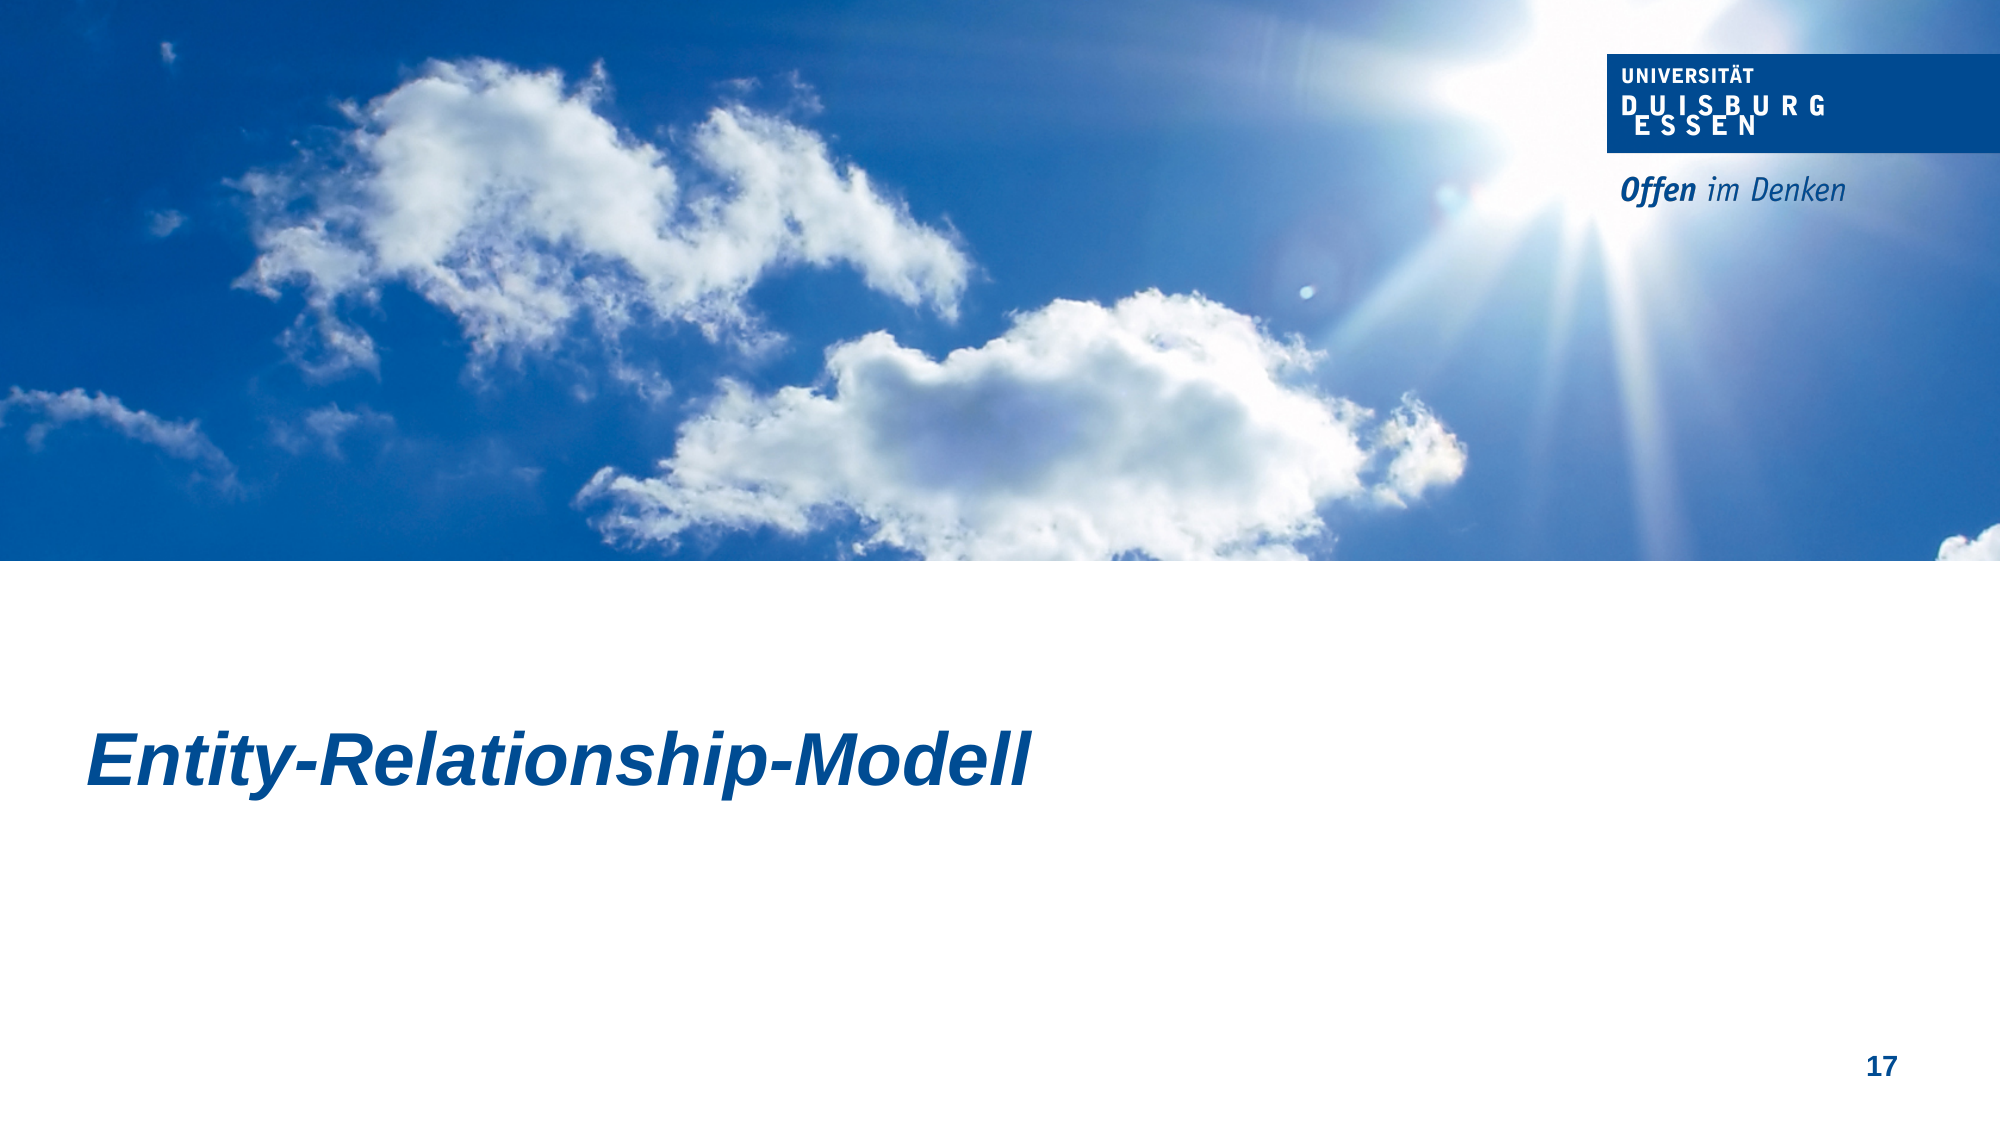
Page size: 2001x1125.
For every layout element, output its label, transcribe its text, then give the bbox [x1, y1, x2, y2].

slide_number 17 [1677, 1039, 1914, 1081]
list Entity-Relationship-Modell [86, 710, 1276, 789]
picture [0, 0, 2000, 561]
